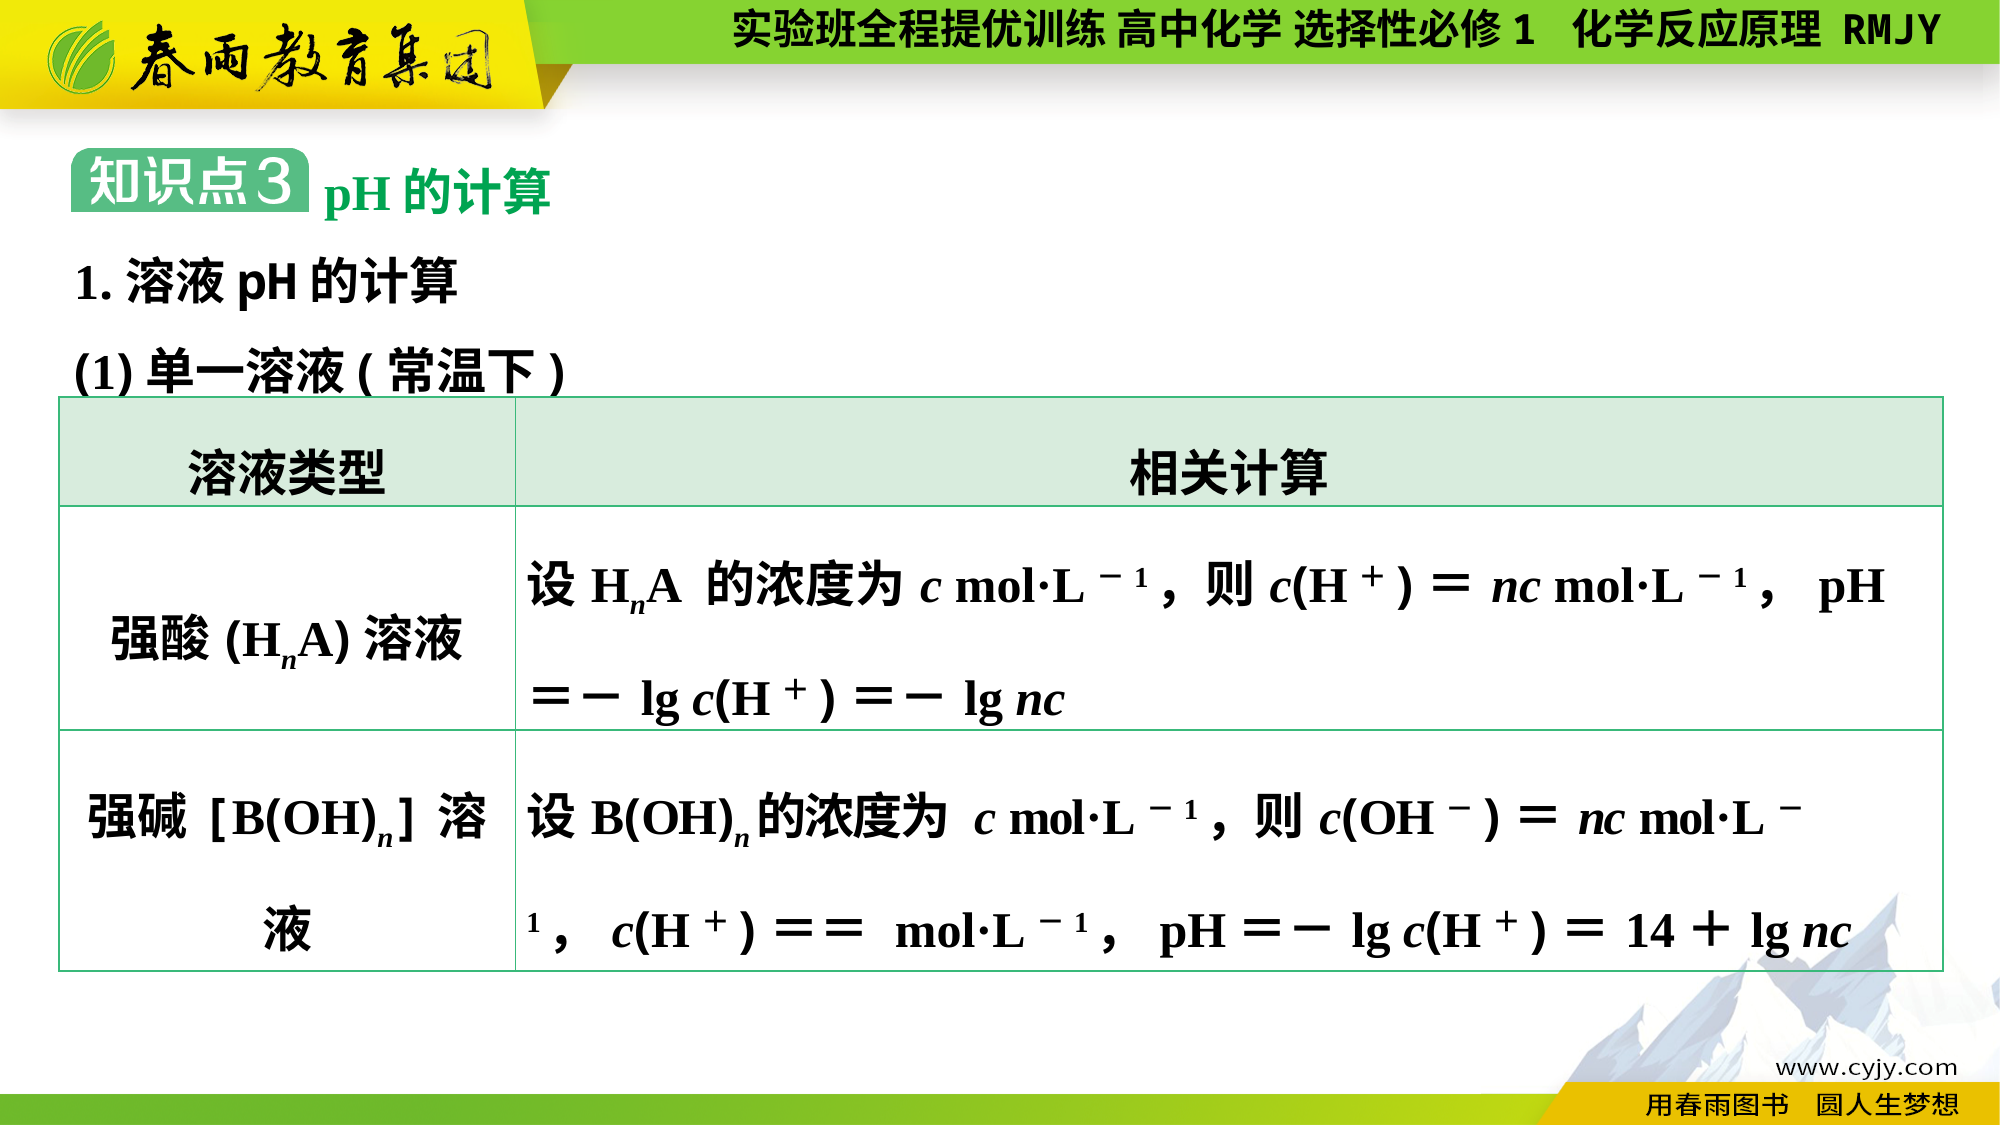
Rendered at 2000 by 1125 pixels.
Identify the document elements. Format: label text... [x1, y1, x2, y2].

list pH的计算 1.溶液pH的计算 (1)单一溶液(常温下) [59, 122, 1944, 396]
picture [0, 0, 2000, 1125]
